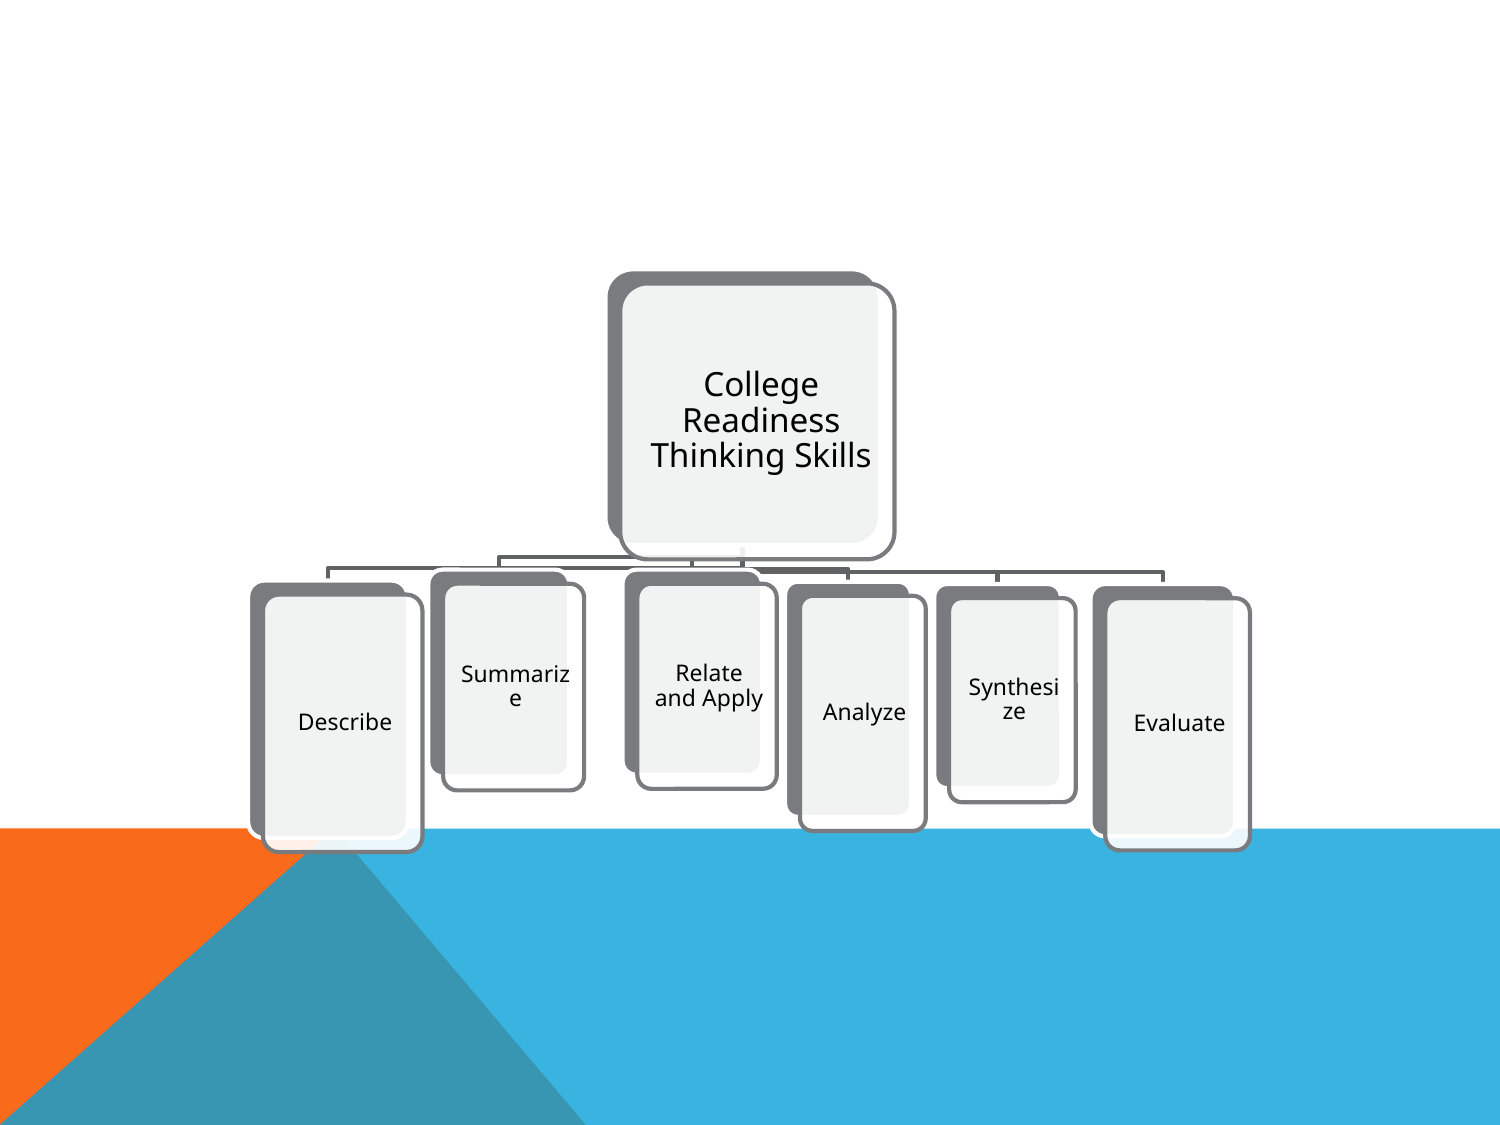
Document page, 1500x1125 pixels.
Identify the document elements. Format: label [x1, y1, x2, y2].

text_box [249, 228, 1251, 897]
